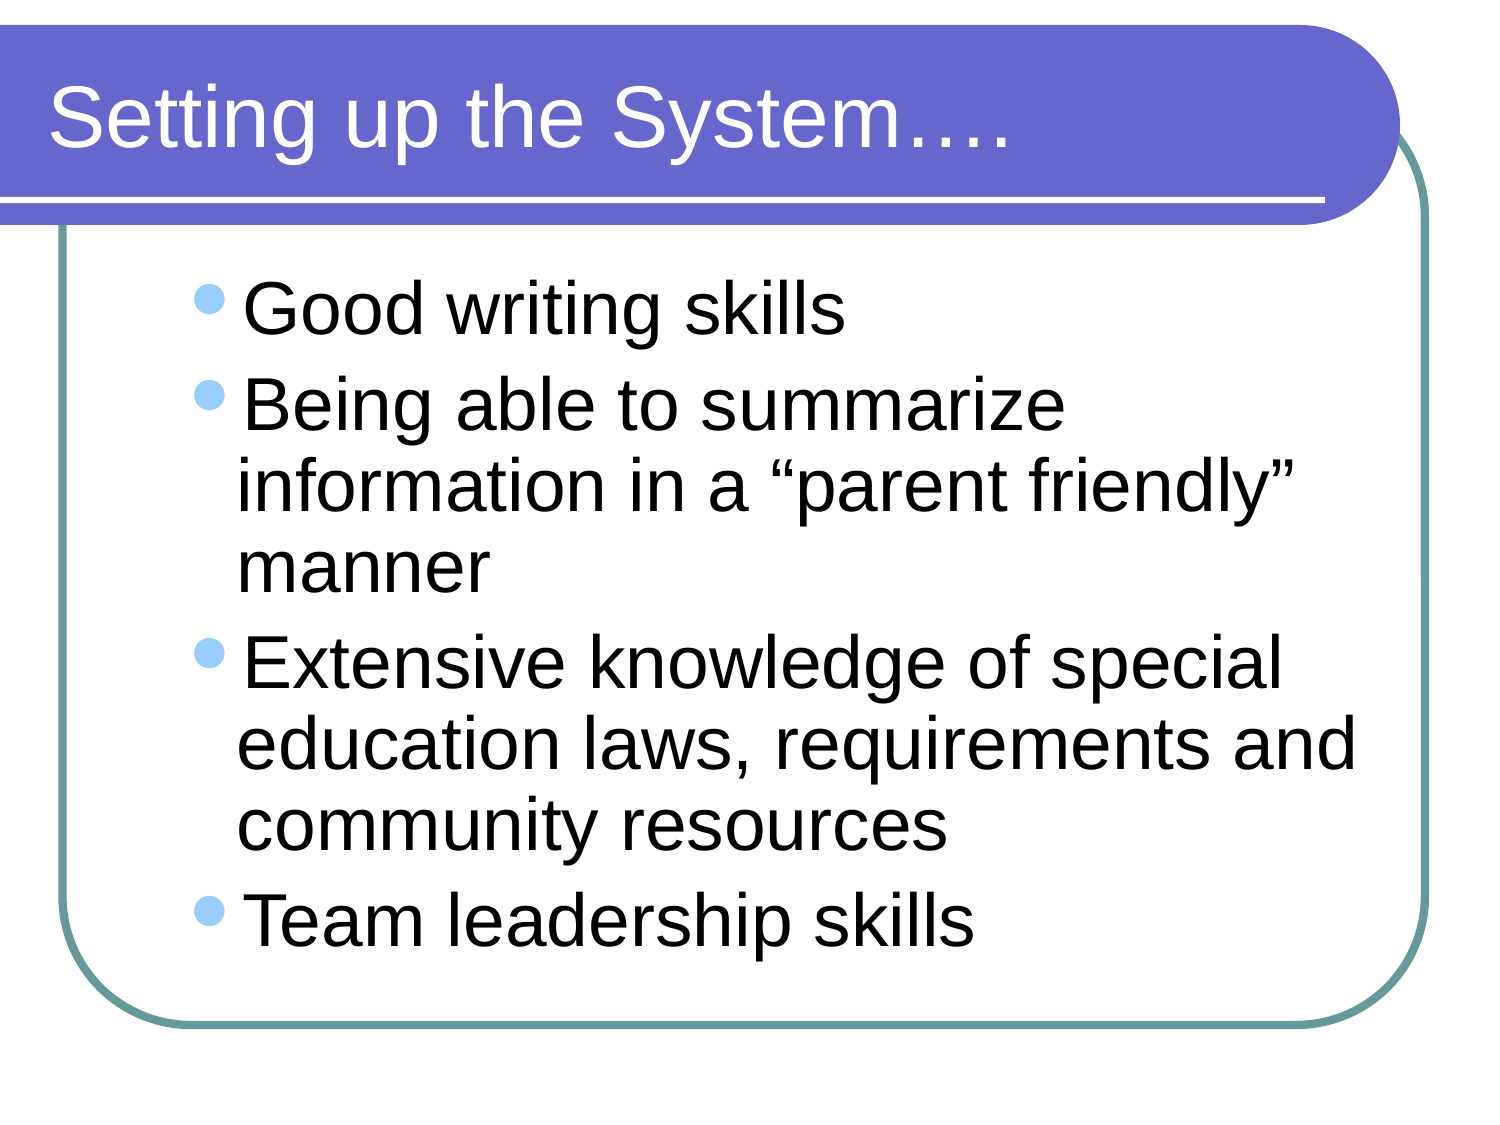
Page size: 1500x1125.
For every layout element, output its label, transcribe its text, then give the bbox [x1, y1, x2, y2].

list Good writing skills Being able to summarize information in a “parent friendly” manner Extensive knowledge of special education laws, requirements and community resources Team leadership skills [99, 262, 1401, 988]
title Setting up the System…. [31, 37, 1348, 188]
